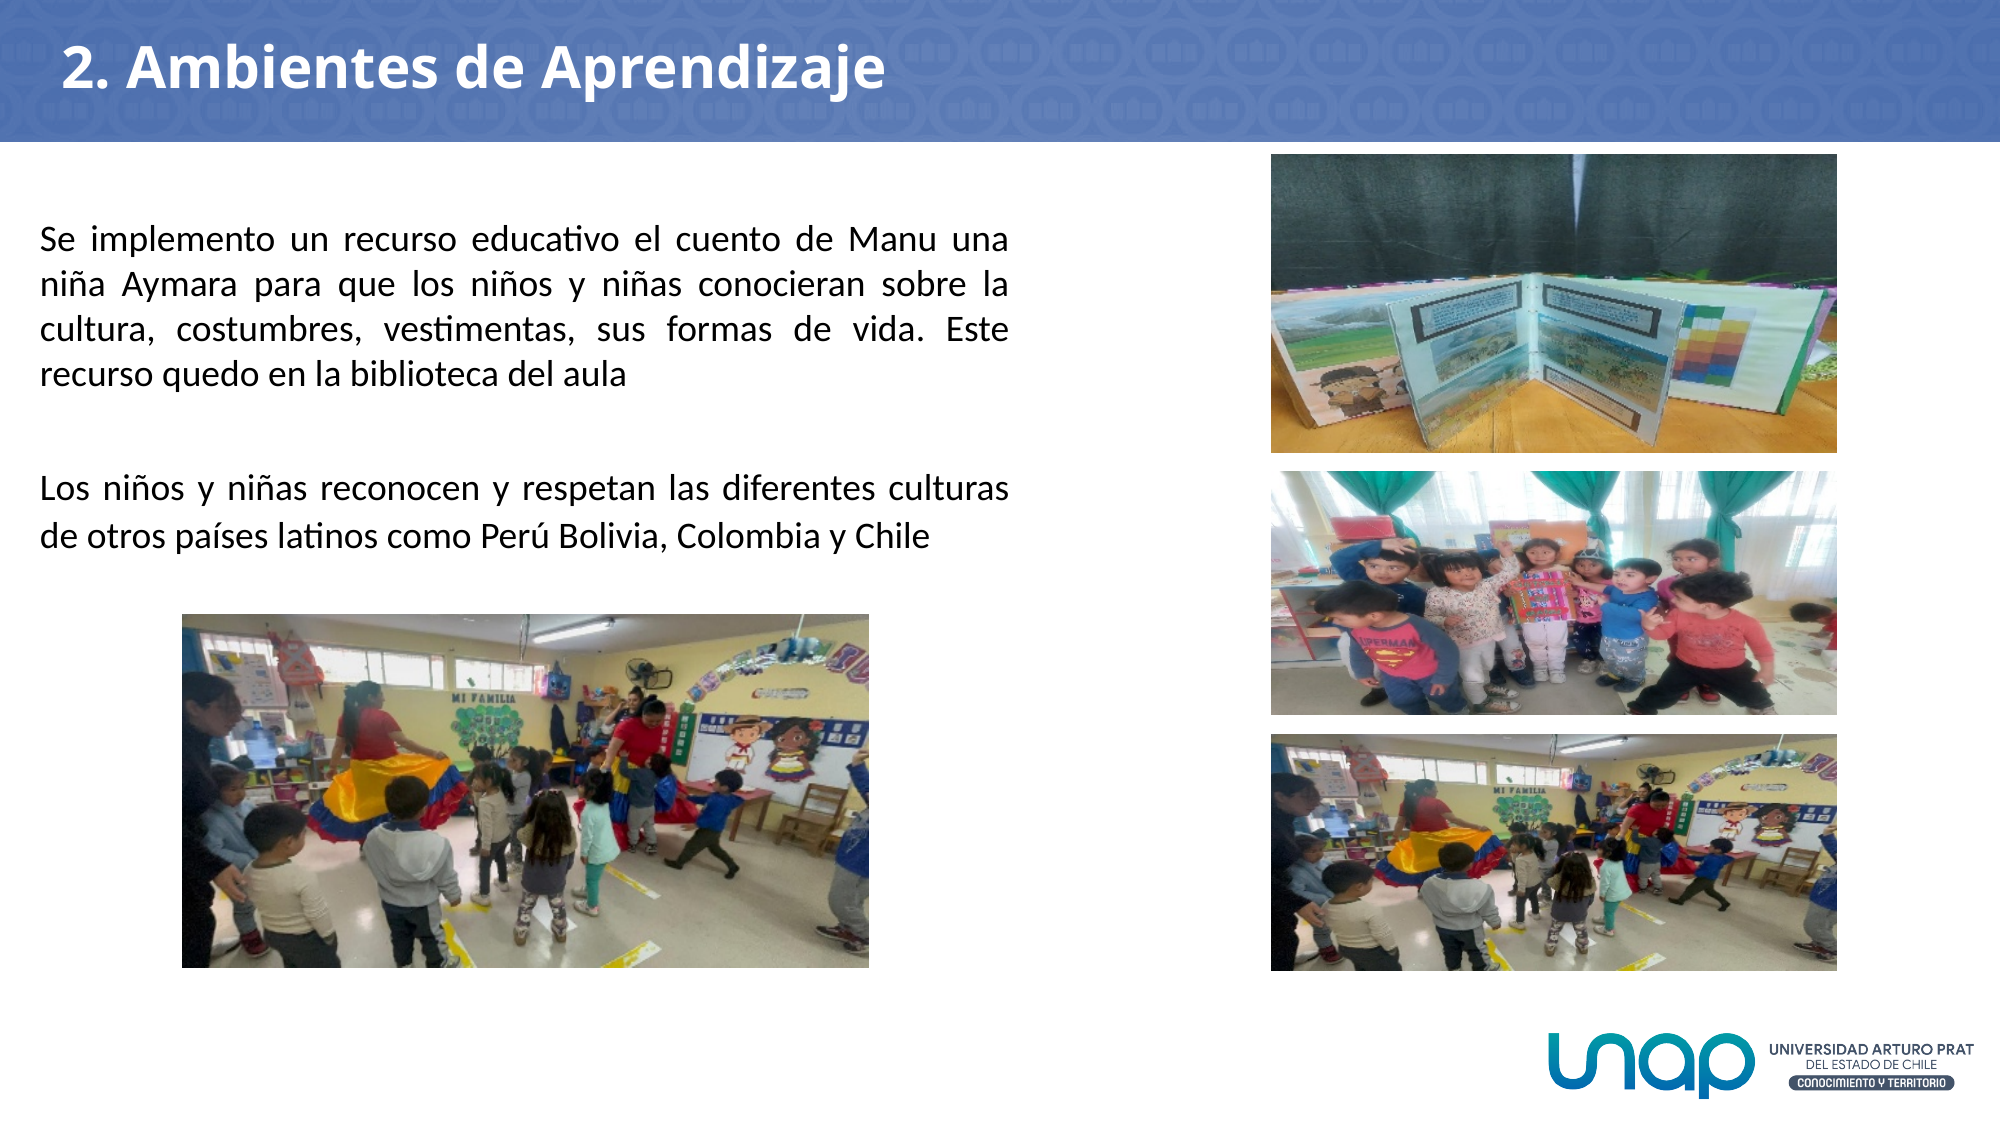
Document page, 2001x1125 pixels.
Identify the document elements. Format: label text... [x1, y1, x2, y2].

picture [181, 614, 869, 968]
picture [1271, 471, 1837, 715]
picture [1539, 1025, 1983, 1107]
text_box Los niños y niñas reconocen y respetan las diferentes culturas de otros países latinos como Perú Bolivia, Colombia y Chile [25, 452, 1026, 564]
picture [1271, 734, 1837, 971]
text_box Se implemento un recurso educativo el cuento de Manu una niña Aymara para que los niños y niñas conocieran sobre la cultura, costumbres, vestimentas, sus formas de vida. Este recurso quedo en la biblioteca del aula [25, 206, 1026, 401]
picture [0, 0, 2000, 142]
picture [1271, 154, 1837, 453]
